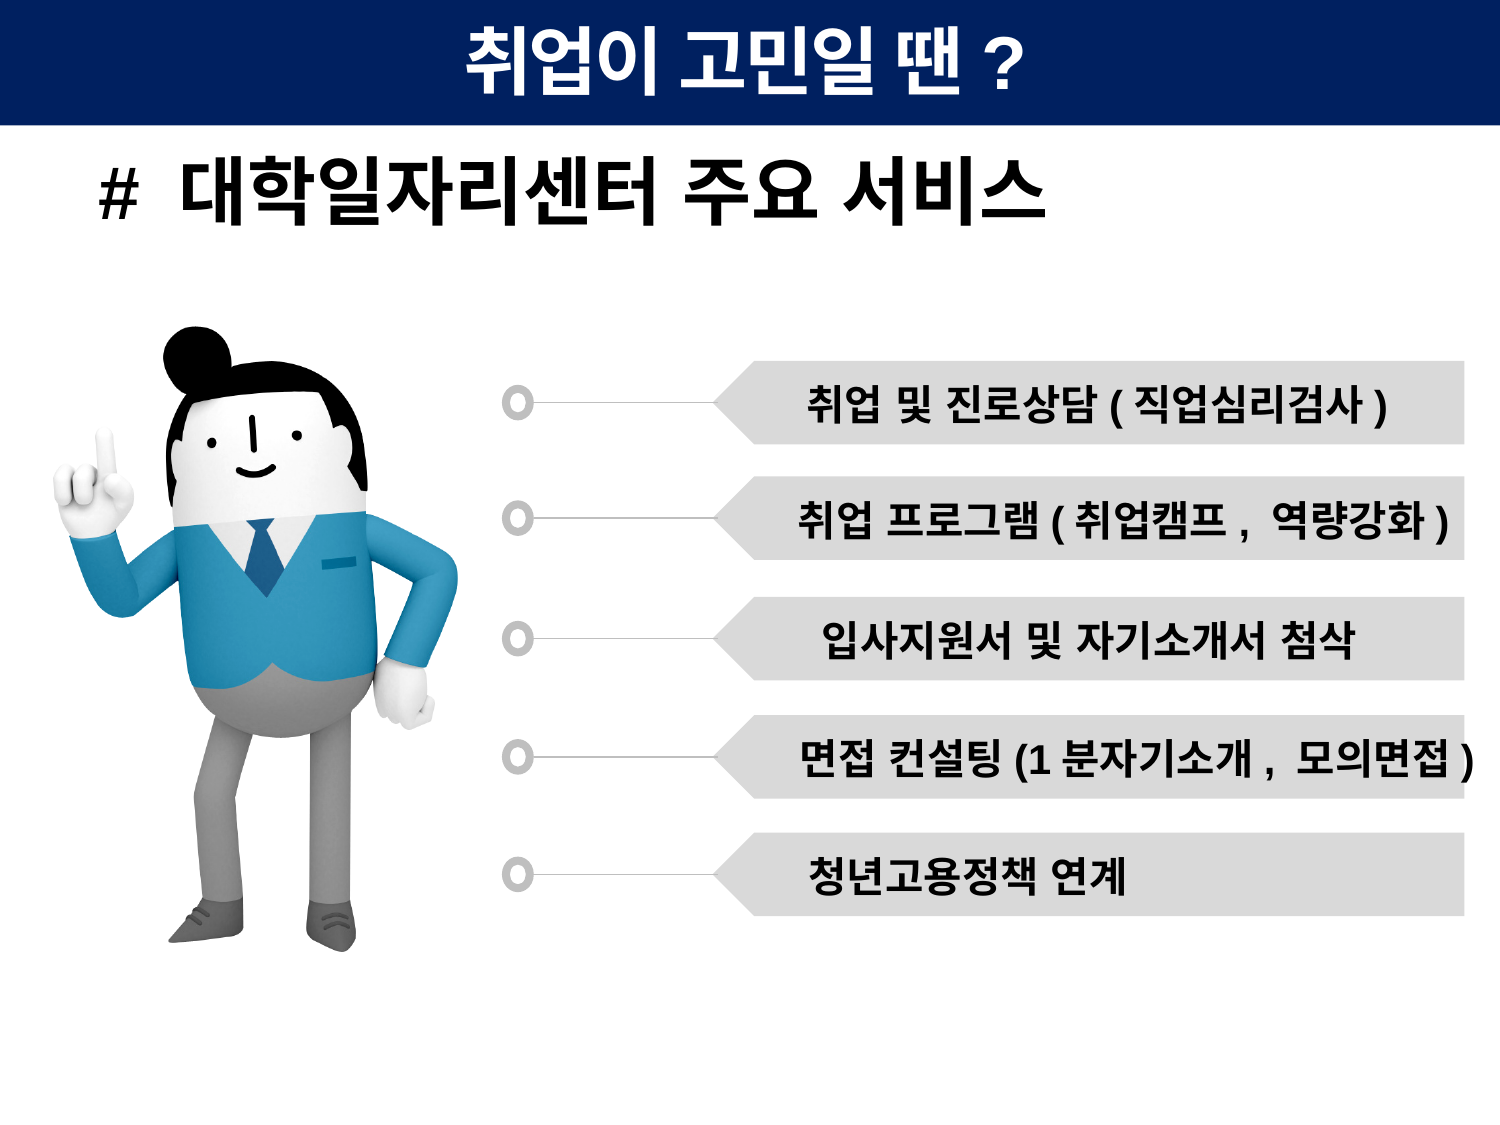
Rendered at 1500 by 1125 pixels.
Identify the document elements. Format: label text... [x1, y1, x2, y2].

text_box [710, 830, 1467, 919]
text_box 면접 컨설팅(1분자기소개, 모의면접) [785, 725, 1490, 791]
text_box [499, 854, 536, 895]
text_box 취업이 고민일 땐? [448, 7, 1042, 112]
text_box 취업 프로그램(취업캠프, 역량강화) [783, 487, 1465, 552]
text_box [499, 498, 536, 538]
text_box 청년고용정책 연계 [793, 843, 1143, 909]
text_box [499, 618, 536, 659]
text_box 취업 및 진로상담(직업심리검사) [791, 371, 1404, 437]
text_box [711, 594, 1467, 683]
picture [52, 325, 459, 952]
text_box [711, 358, 1467, 447]
text_box # 대학일자리센터 주요 서비스 [83, 137, 1064, 243]
text_box [710, 474, 1467, 562]
text_box [499, 382, 536, 423]
text_box [499, 736, 536, 777]
text_box [0, 0, 1500, 127]
text_box [710, 713, 1467, 801]
text_box 입사지원서 및 자기소개서 첨삭 [806, 607, 1373, 673]
